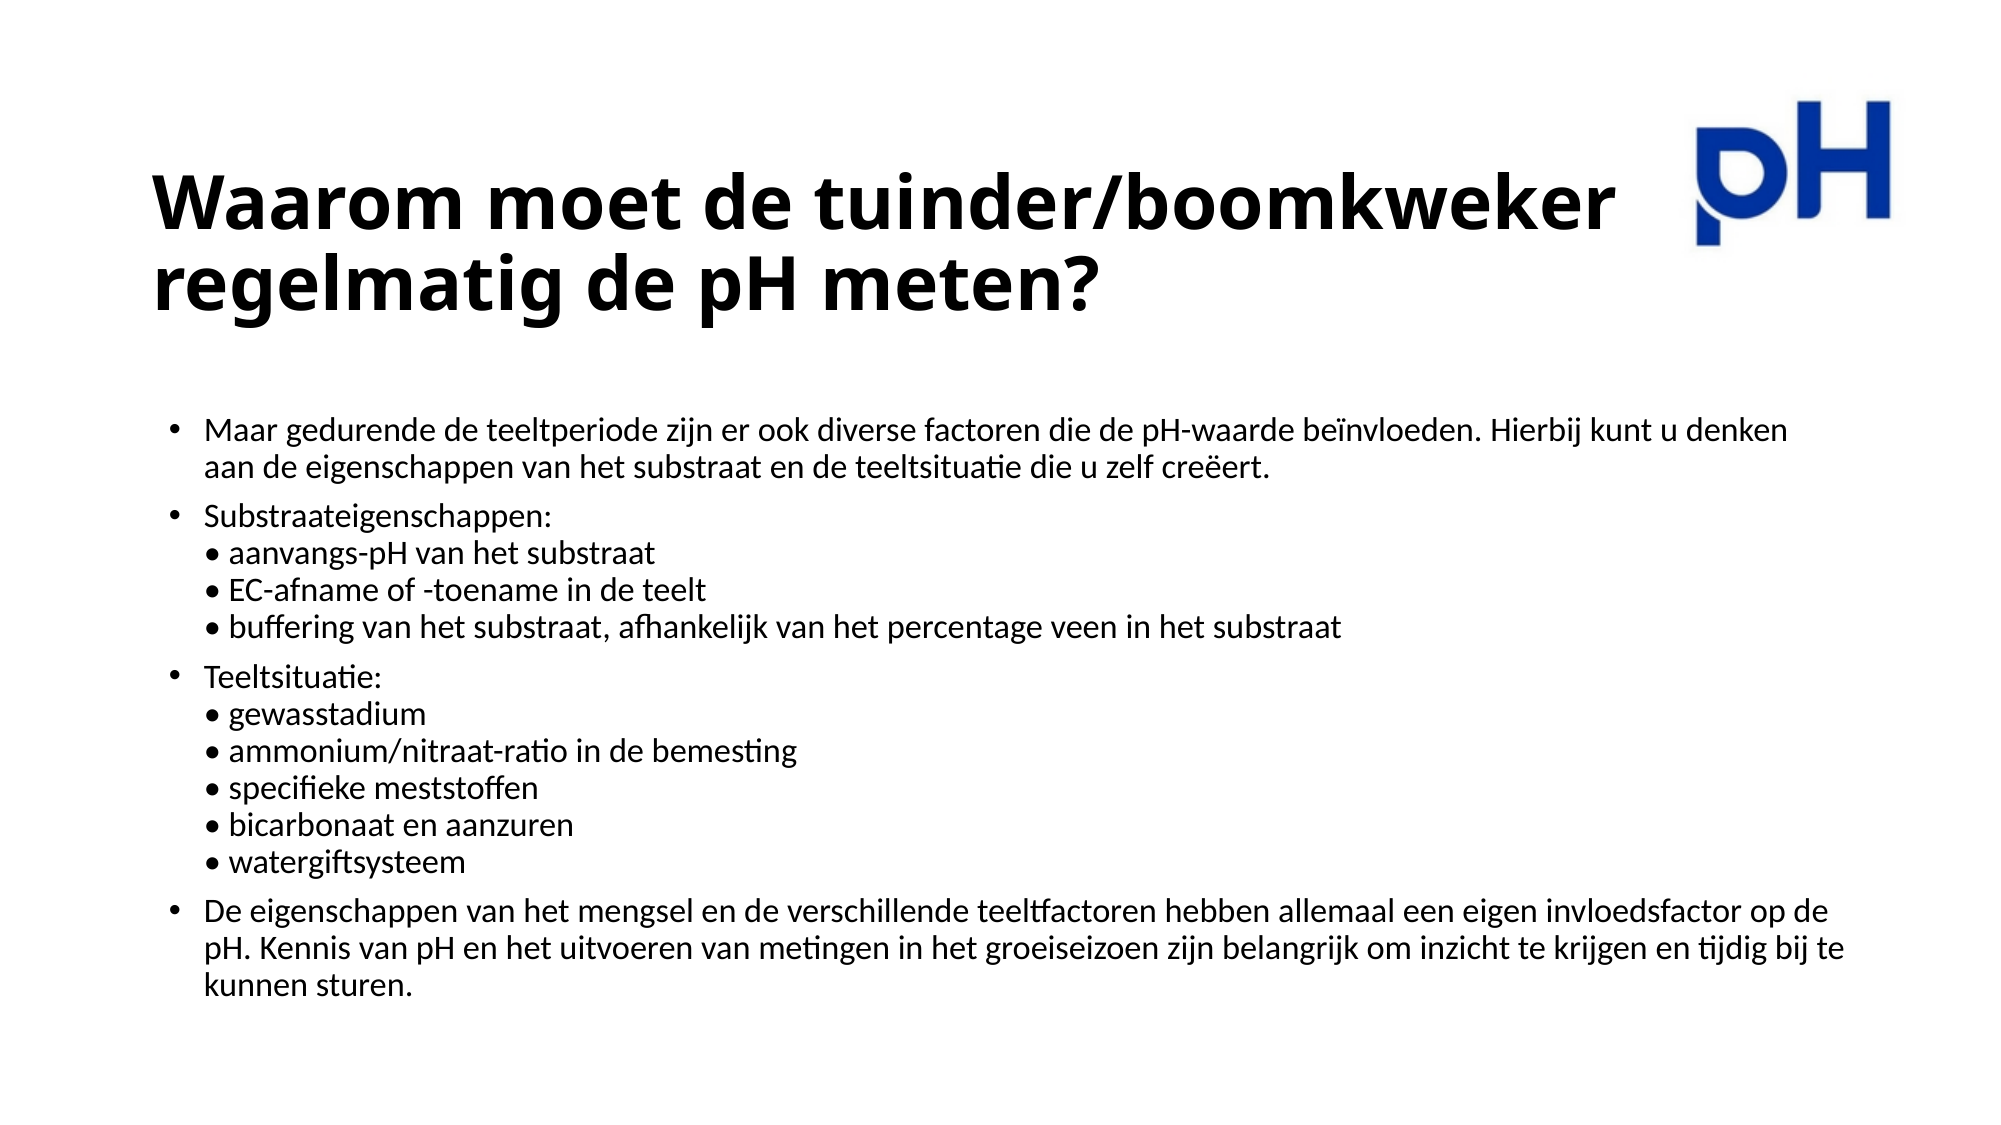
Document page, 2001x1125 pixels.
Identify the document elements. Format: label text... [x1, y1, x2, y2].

list Maar gedurende de teeltperiode zijn er ook diverse factoren die de pH-waarde beïnvloeden. Hierbij kunt u denken aan de eigenschappen van het substraat en de teeltsituatie die u zelf creëert. Substraateigenschappen: • aanvangs-pH van het substraat • EC-afname of -toename in de teelt • buffering van het substraat, afhankelijk van het percentage veen in het substraat Teeltsituatie: • gewasstadium • ammonium/nitraat-ratio in de bemesting • specifieke meststoffen • bicarbonaat en aanzuren • watergiftsysteem De eigenschappen van het mengsel en de verschillende teeltfactoren hebben allemaal een eigen invloedsfactor op de pH. Kennis van pH en het uitvoeren van metingen in het groeiseizoen zijn belangrijk om inzicht te krijgen en tijdig bij te kunnen sturen. [153, 404, 1863, 1014]
title Waarom moet de tuinder/boomkweker regelmatig de pH meten? [137, 136, 1863, 355]
picture [1616, 0, 1968, 352]
